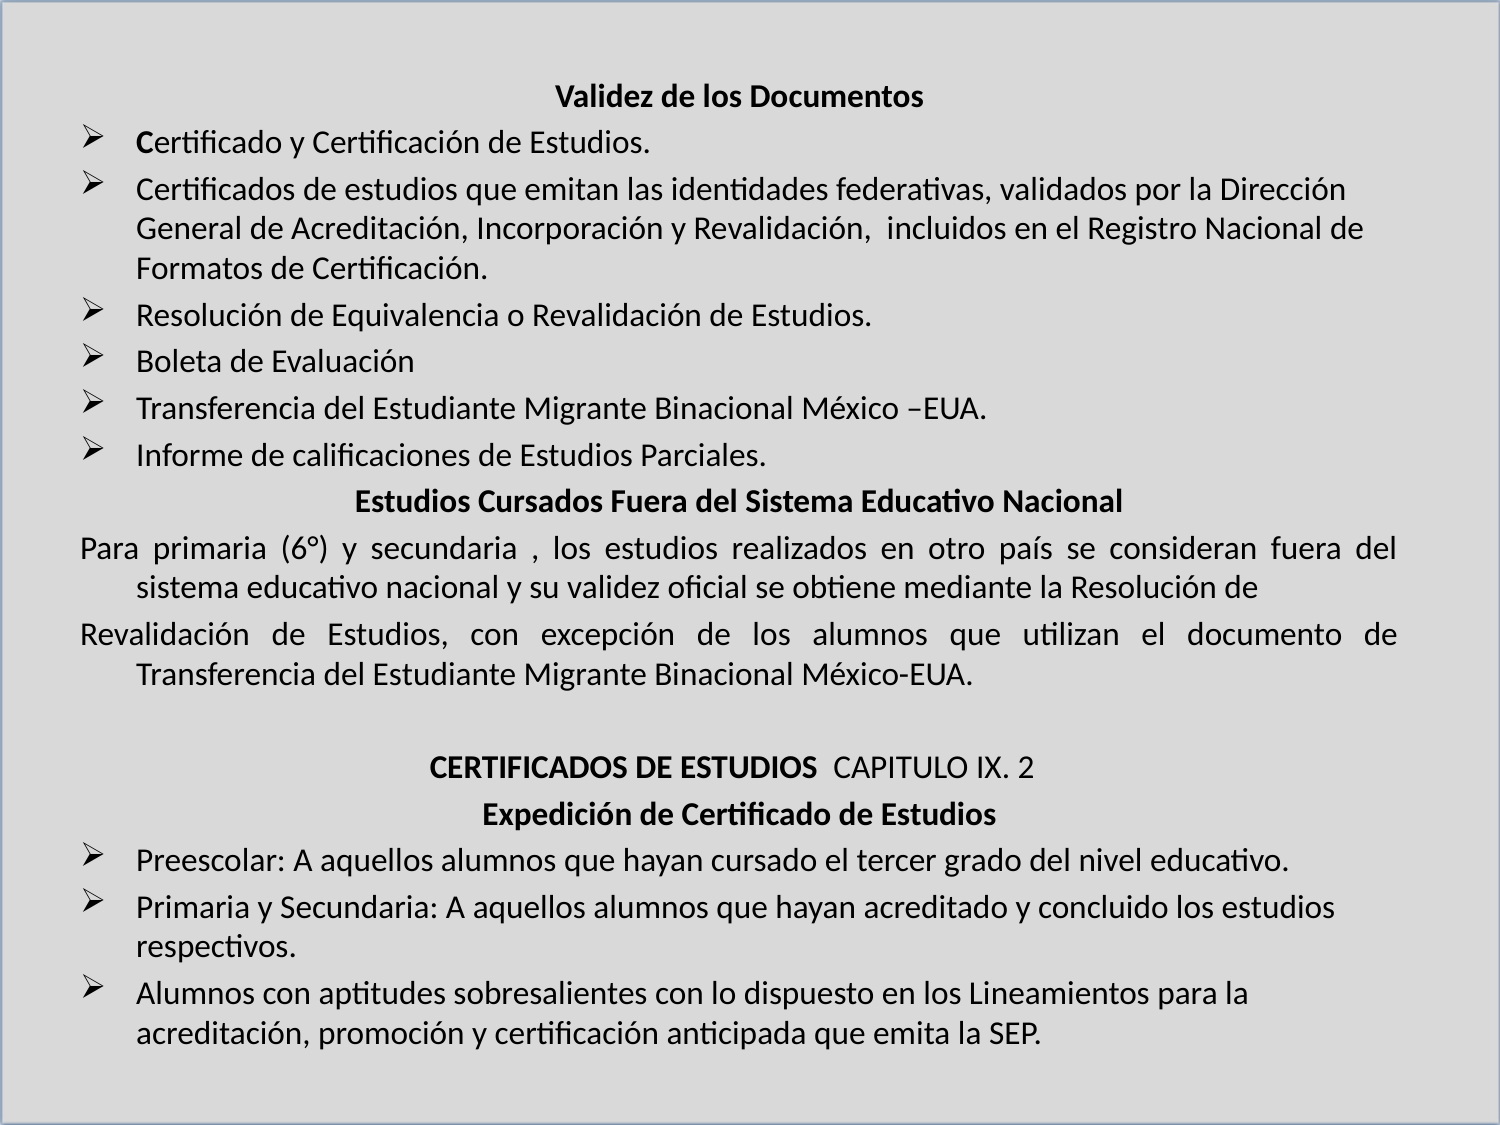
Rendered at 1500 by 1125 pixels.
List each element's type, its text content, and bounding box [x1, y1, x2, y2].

text_box [4, 4, 1497, 1122]
list Validez de los Documentos Certificado y Certificación de Estudios. Certificados de estudios que emitan las identidades federativas, validados por la Dirección General de Acreditación, Incorporación y Revalidación, incluidos en el Registro Nacional de Formatos de Certificación. Resolución de Equivalencia o Revalidación de Estudios. Boleta de Evaluación Transferencia del Estudiante Migrante Binacional México –EUA. Informe de calificaciones de Estudios Parciales. Estudios Cursados Fuera del Sistema Educativo Nacional Para primaria (6°) y secundaria , los estudios realizados en otro país se consideran fuera del sistema educativo nacional y su validez oficial se obtiene mediante la Resolución de Revalidación de Estudios, con excepción de los alumnos que utilizan el documento de Transferencia del Estudiante Migrante Binacional México-EUA. CERTIFICADOS DE ESTUDIOS CAPITULO IX. 2 Expedición de Certificado de Estudios Preescolar: A aquellos alumnos que hayan cursado el tercer grado del nivel educativo. Primaria y Secundaria: A aquellos alumnos que hayan acreditado y concluido los estudios respectivos. Alumnos con aptitudes sobresalientes con lo dispuesto en los Lineamientos para la acreditación, promoción y certificación anticipada que emita la SEP. [64, 66, 1415, 1059]
